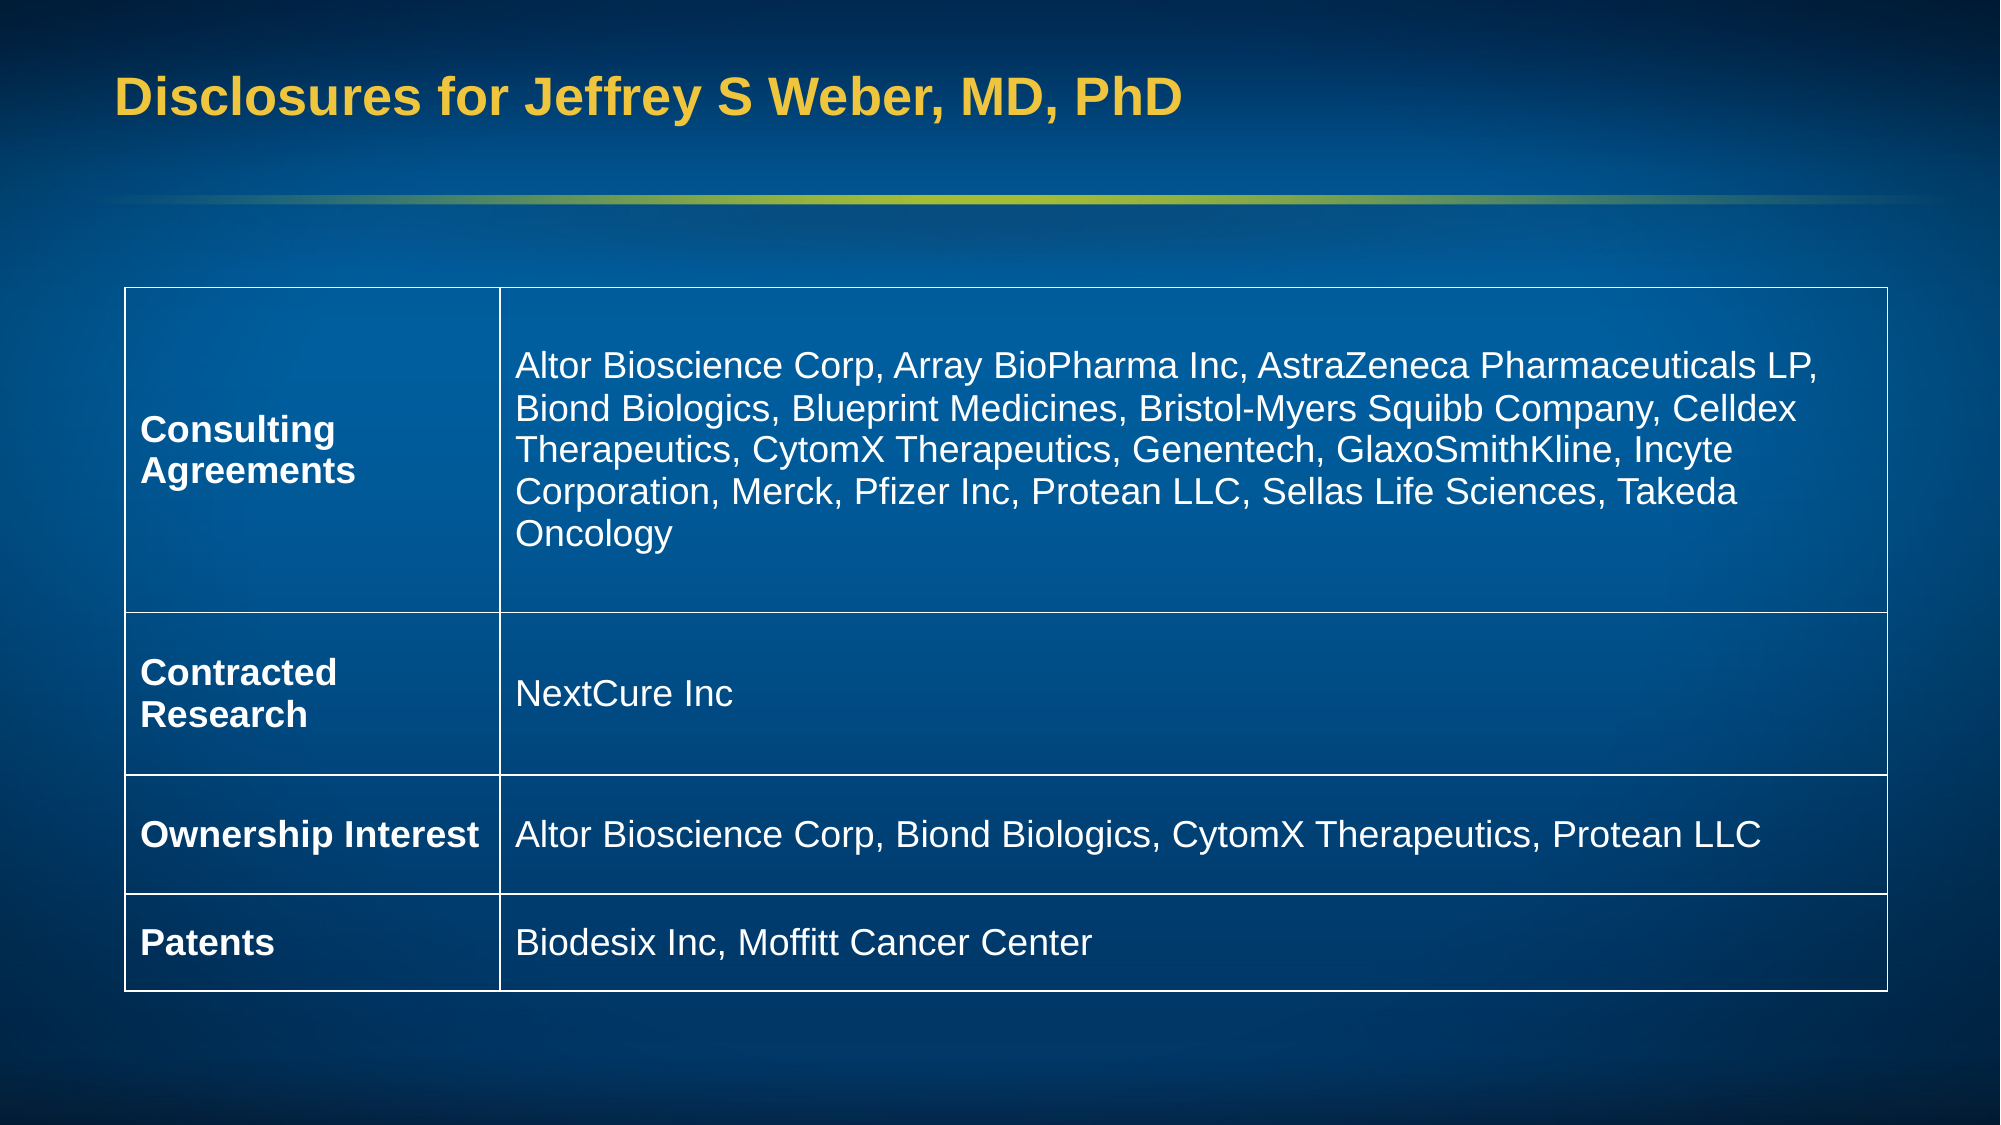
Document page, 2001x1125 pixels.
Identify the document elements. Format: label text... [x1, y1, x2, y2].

table_cell Contracted Research [126, 613, 499, 774]
table_cell Patents [126, 895, 499, 990]
table_cell Altor Bioscience Corp, Biond Biologics, CytomX Therapeutics, Protean LLC [501, 776, 1887, 893]
picture [0, 0, 2000, 1125]
table_cell NextCure Inc [501, 613, 1887, 774]
table_header Altor Bioscience Corp, Array BioPharma Inc, AstraZeneca Pharmaceuticals LP, Biond Biologics, Blueprint Medicines, Bristol-Myers Squibb Company, Celldex Therapeutics, CytomX Therapeutics, Genentech, GlaxoSmithKline, Incyte Corporation, Merck, Pfizer Inc, Protean LLC, Sellas Life Sciences, Takeda Oncology [501, 288, 1887, 612]
table_cell Biodesix Inc, Moffitt Cancer Center [501, 895, 1887, 990]
table_header Consulting Agreements [126, 288, 499, 612]
title Disclosures for Jeffrey S Weber, MD, PhD [99, 0, 1900, 188]
table_cell Ownership Interest [126, 776, 499, 893]
